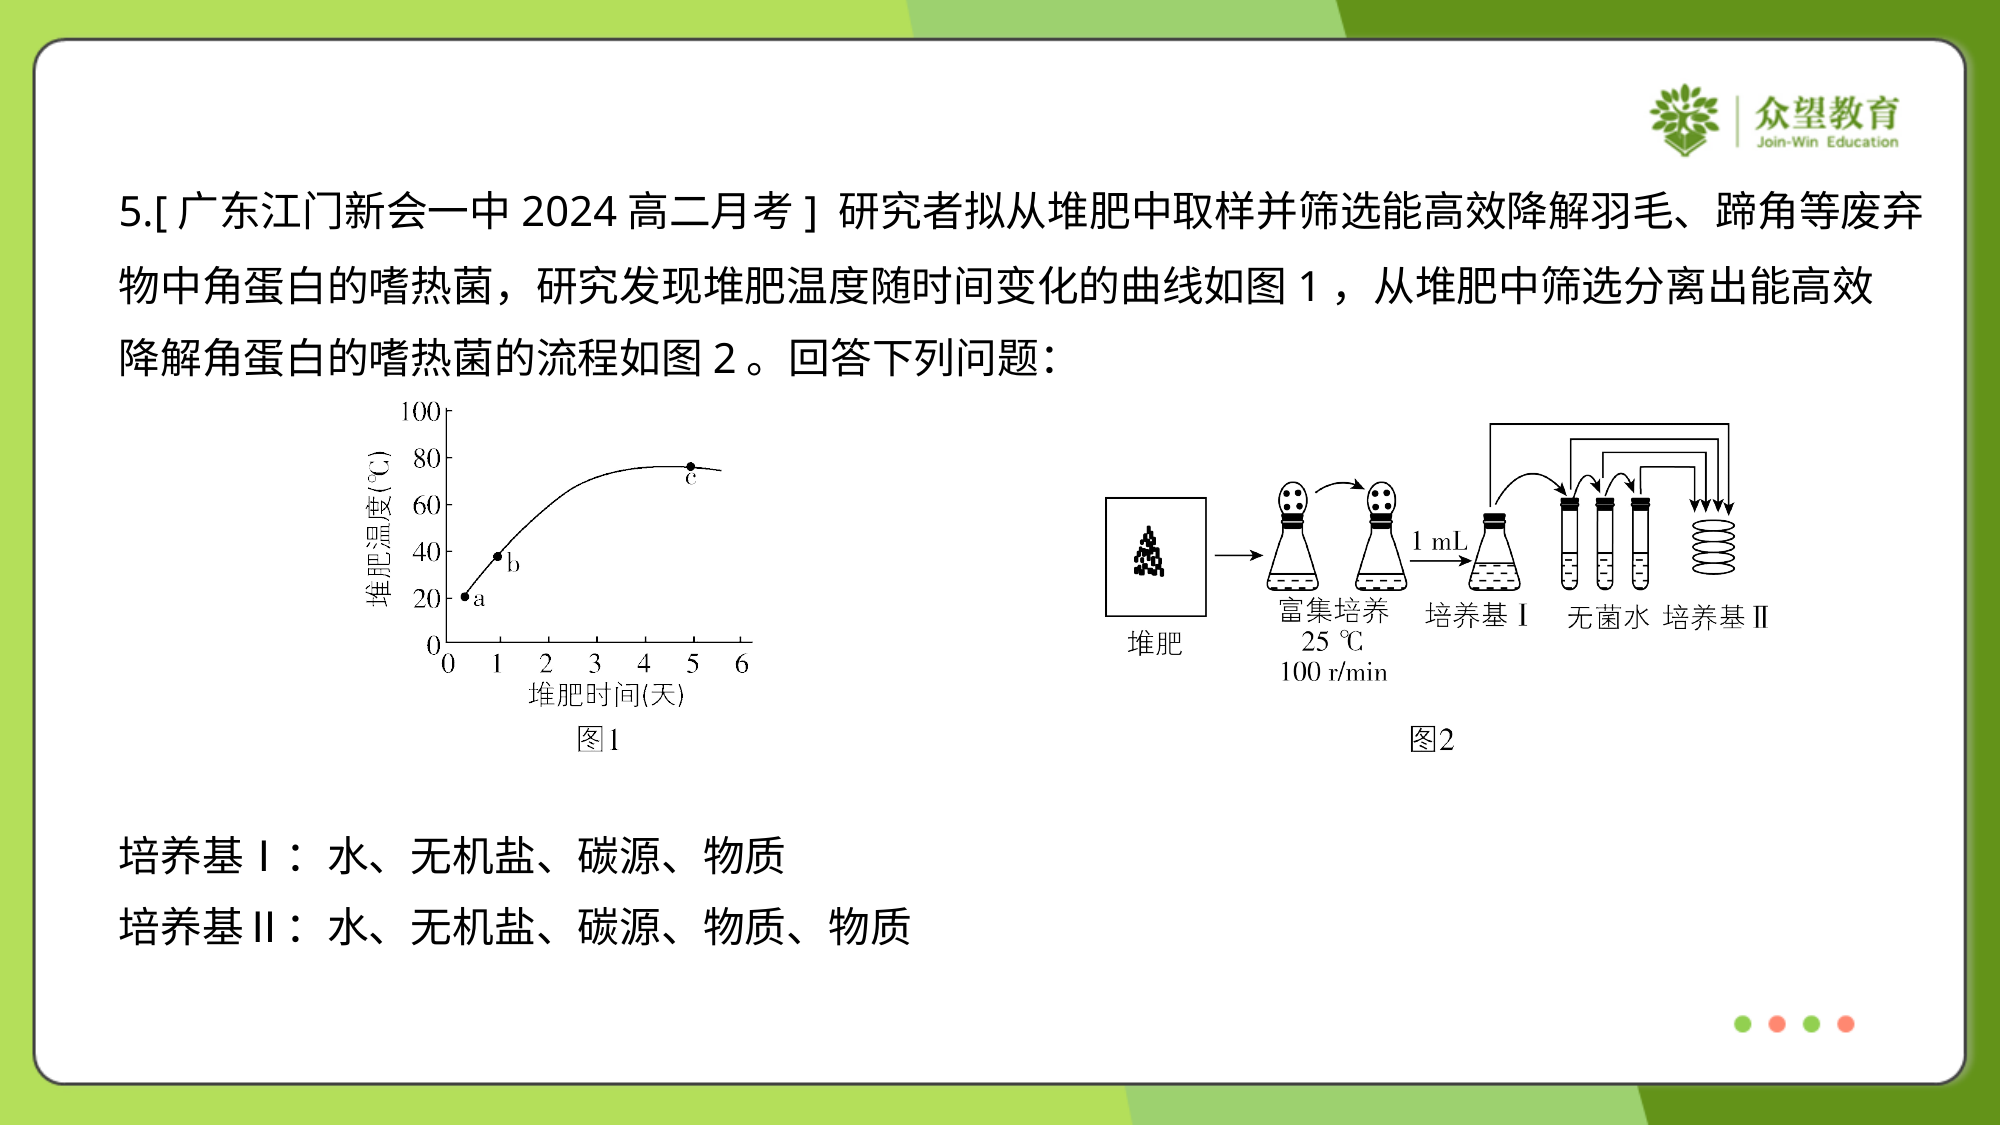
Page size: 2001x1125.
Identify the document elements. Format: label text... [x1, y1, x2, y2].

picture [0, 0, 2000, 1125]
text_box 5.[广东江门新会一中2024高二月考] 研究者拟从堆肥中取样并筛选能高效降解羽毛、蹄角等废弃 物中角蛋白的嗜热菌，研究发现堆肥温度随时间变化的曲线如图1，从堆肥中筛选分离出能高效 降解角蛋白的嗜热菌的流程如图2。回答下列问题： [118, 159, 1883, 375]
